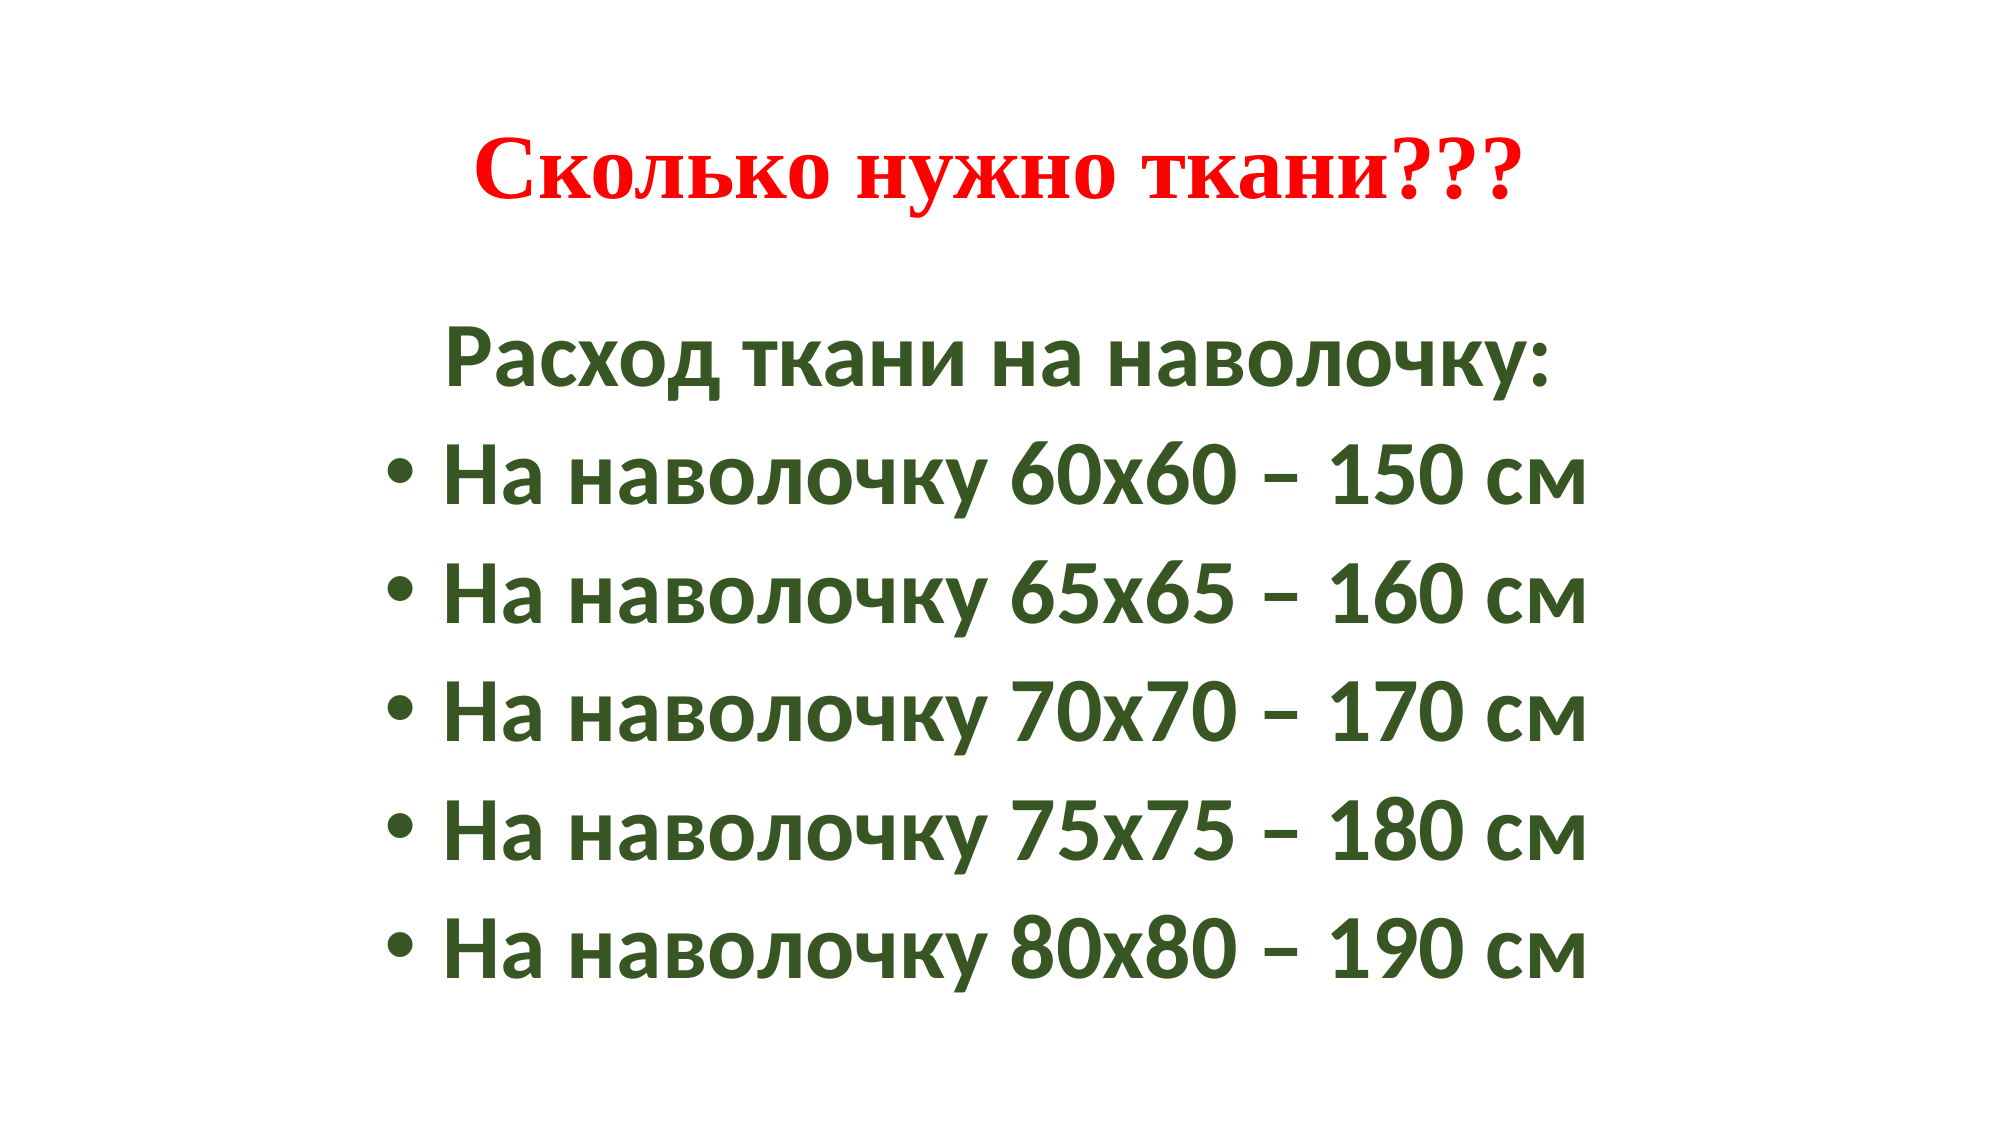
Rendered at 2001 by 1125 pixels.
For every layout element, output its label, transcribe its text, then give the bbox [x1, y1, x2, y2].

title Сколько нужно ткани??? [137, 59, 1863, 278]
list Расход ткани на наволочку: На наволочку 60х60 – 150 см На наволочку 65х65 – 160 см На наволочку 70х70 – 170 см На наволочку 75х75 – 180 см На наволочку 80х80 – 190 см [137, 299, 1863, 1014]
